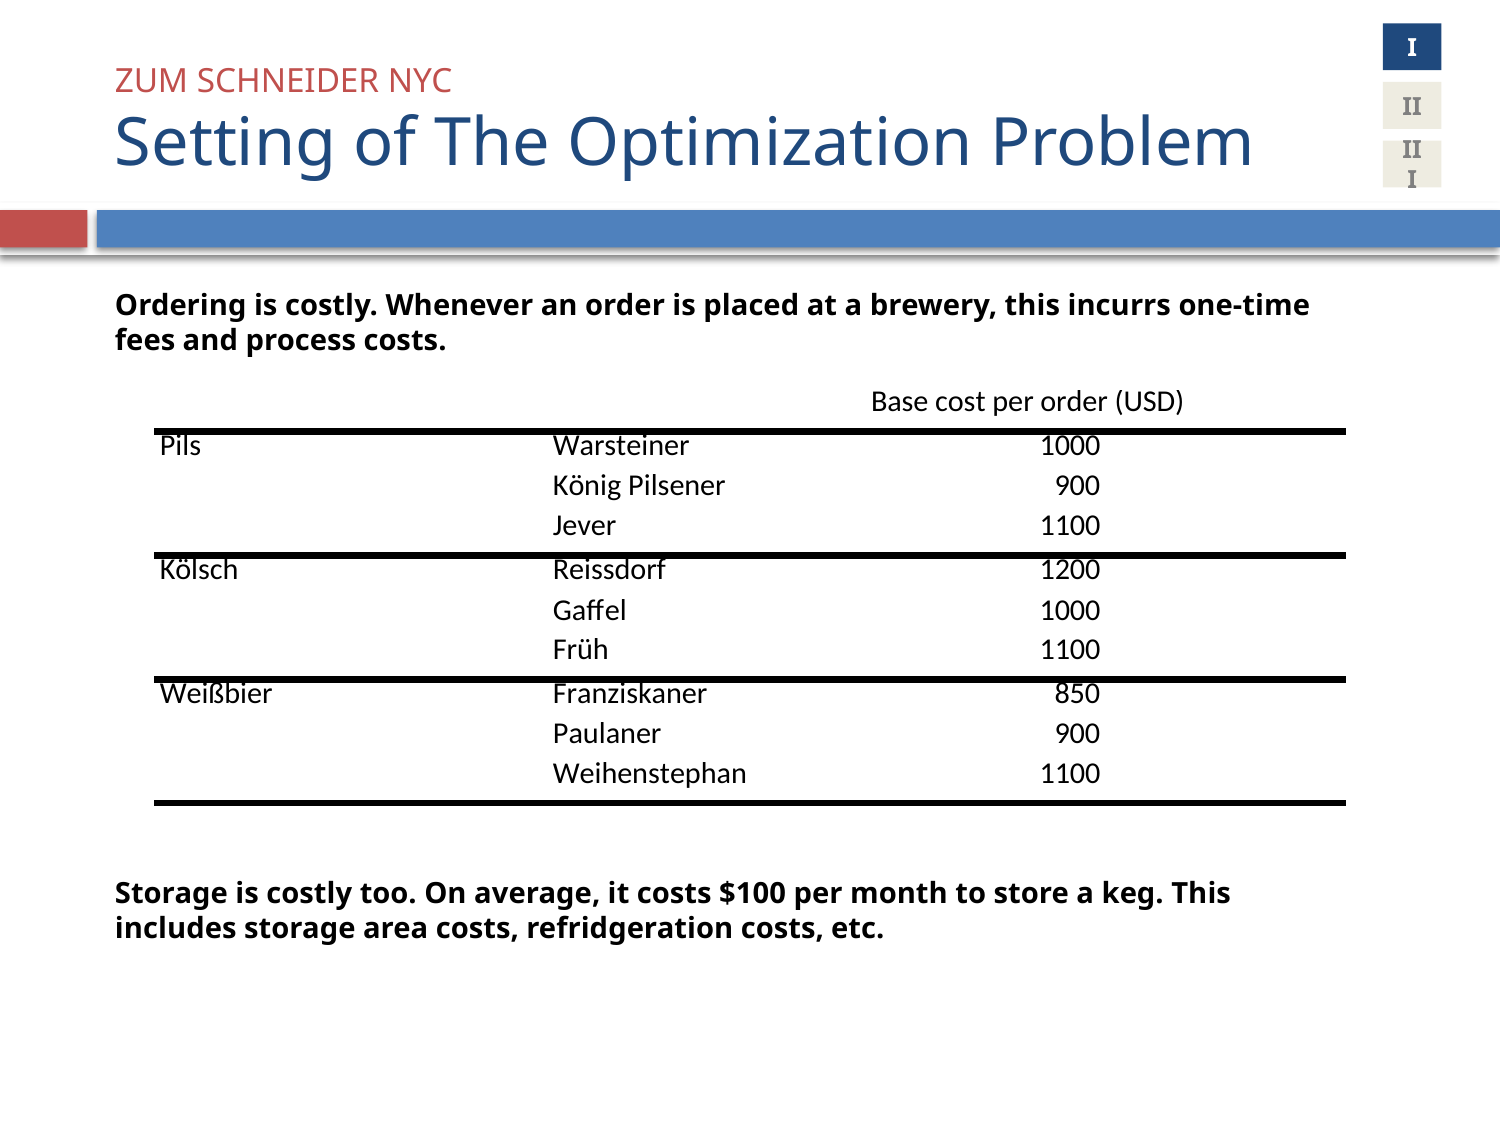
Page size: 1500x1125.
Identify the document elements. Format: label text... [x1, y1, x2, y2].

text_box II [1381, 80, 1443, 130]
picture [152, 386, 1348, 806]
title ZUM SCHNEIDER NYC Setting of The Optimization Problem [99, 37, 1438, 200]
text_box I [1381, 22, 1443, 72]
text_box Ordering is costly. Whenever an order is placed at a brewery, this incurrs one-time fees and process costs. [100, 278, 1366, 364]
text_box Storage is costly too. On average, it costs $100 per month to store a keg. This includes storage area costs, refridgeration costs, etc. [100, 867, 1366, 952]
text_box III [1381, 139, 1443, 189]
